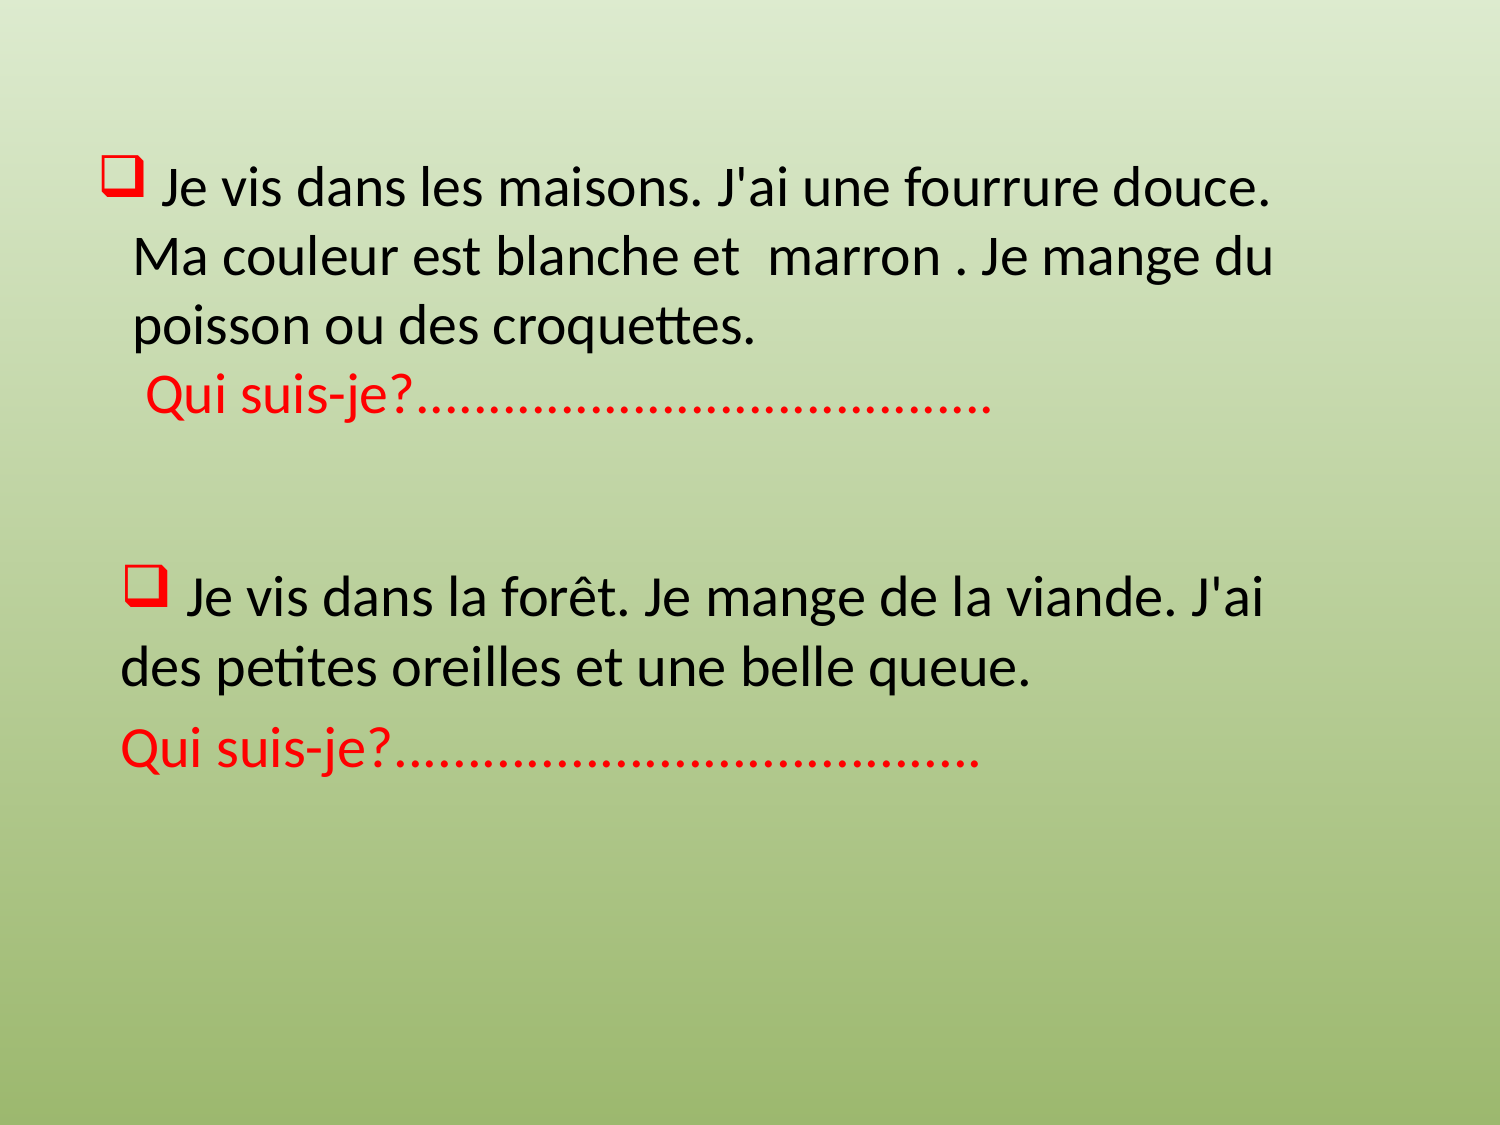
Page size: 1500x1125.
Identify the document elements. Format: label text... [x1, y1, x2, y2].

title Je vis dans les maisons. J'ai une fourrure douce. Ma couleur est blanche et marron . Je mange du poisson ou des croquettes. Qui suis-je?........................................ [82, 140, 1357, 434]
subtitle Je vis dans la forêt. Je mange de la viande. J'ai des petites oreilles et une belle queue. Qui suis-je?........................................ [105, 550, 1372, 844]
